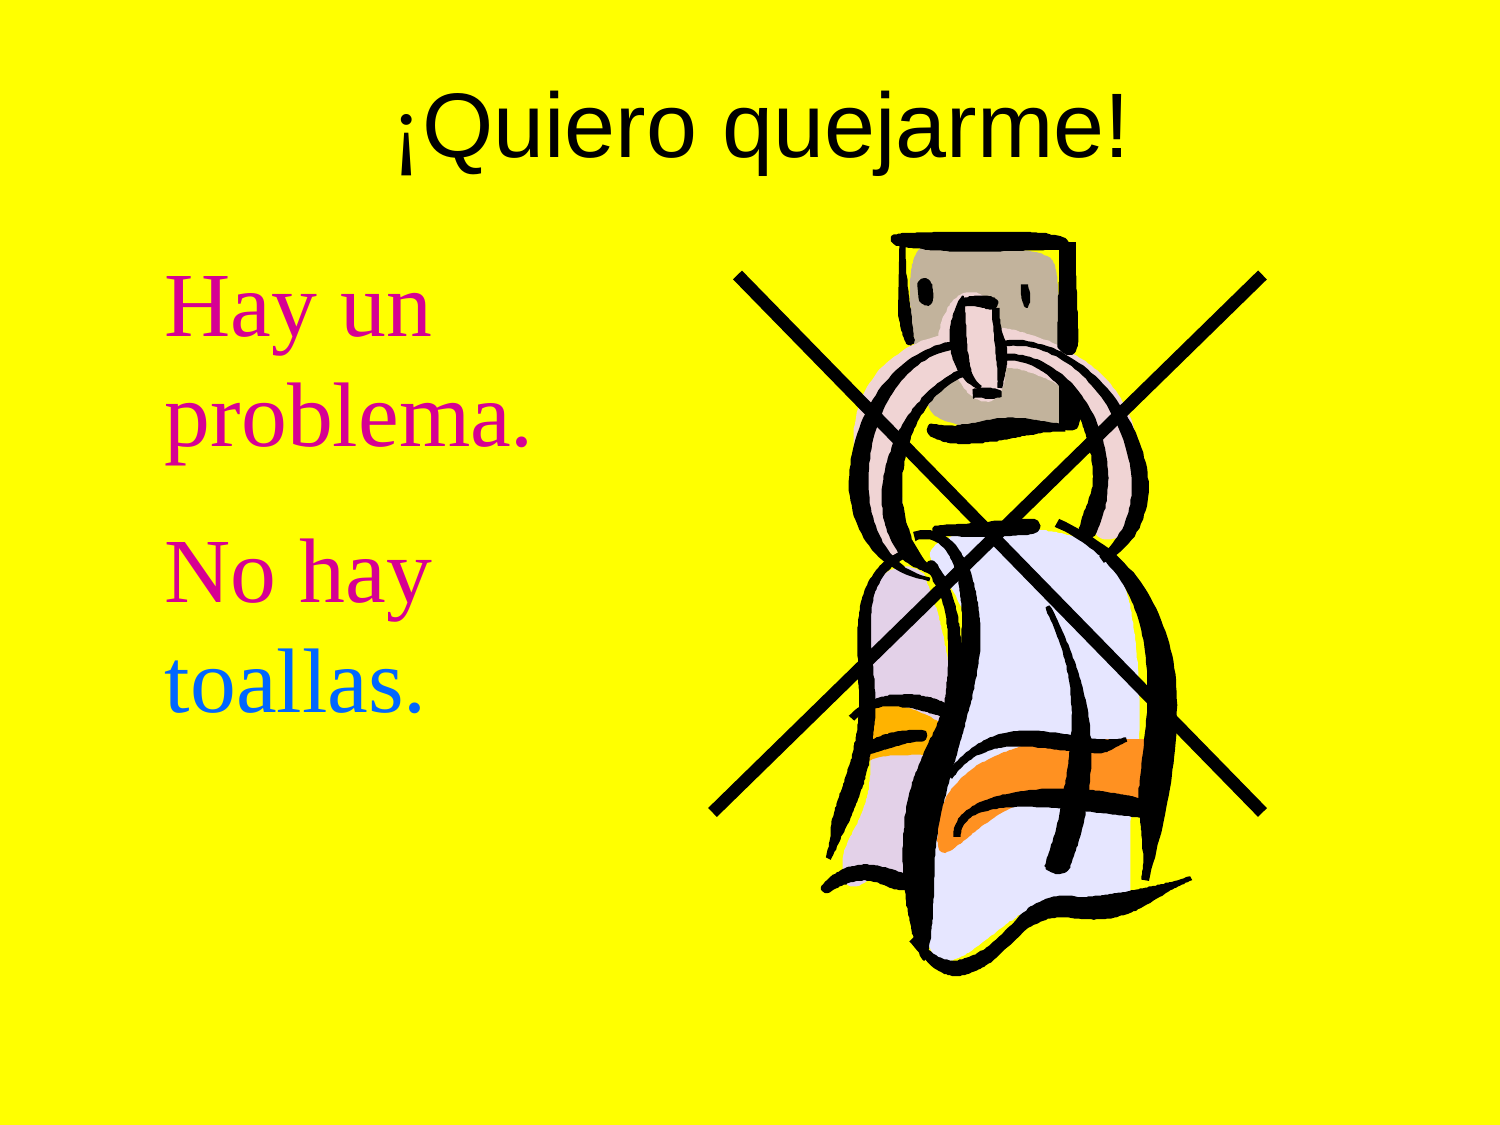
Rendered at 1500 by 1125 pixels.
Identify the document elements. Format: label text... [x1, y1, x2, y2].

picture [820, 231, 1193, 977]
text_box Hay un problema. No hay toallas. [149, 242, 588, 738]
text_box ¡Quiero quejarme! [123, 0, 1399, 242]
